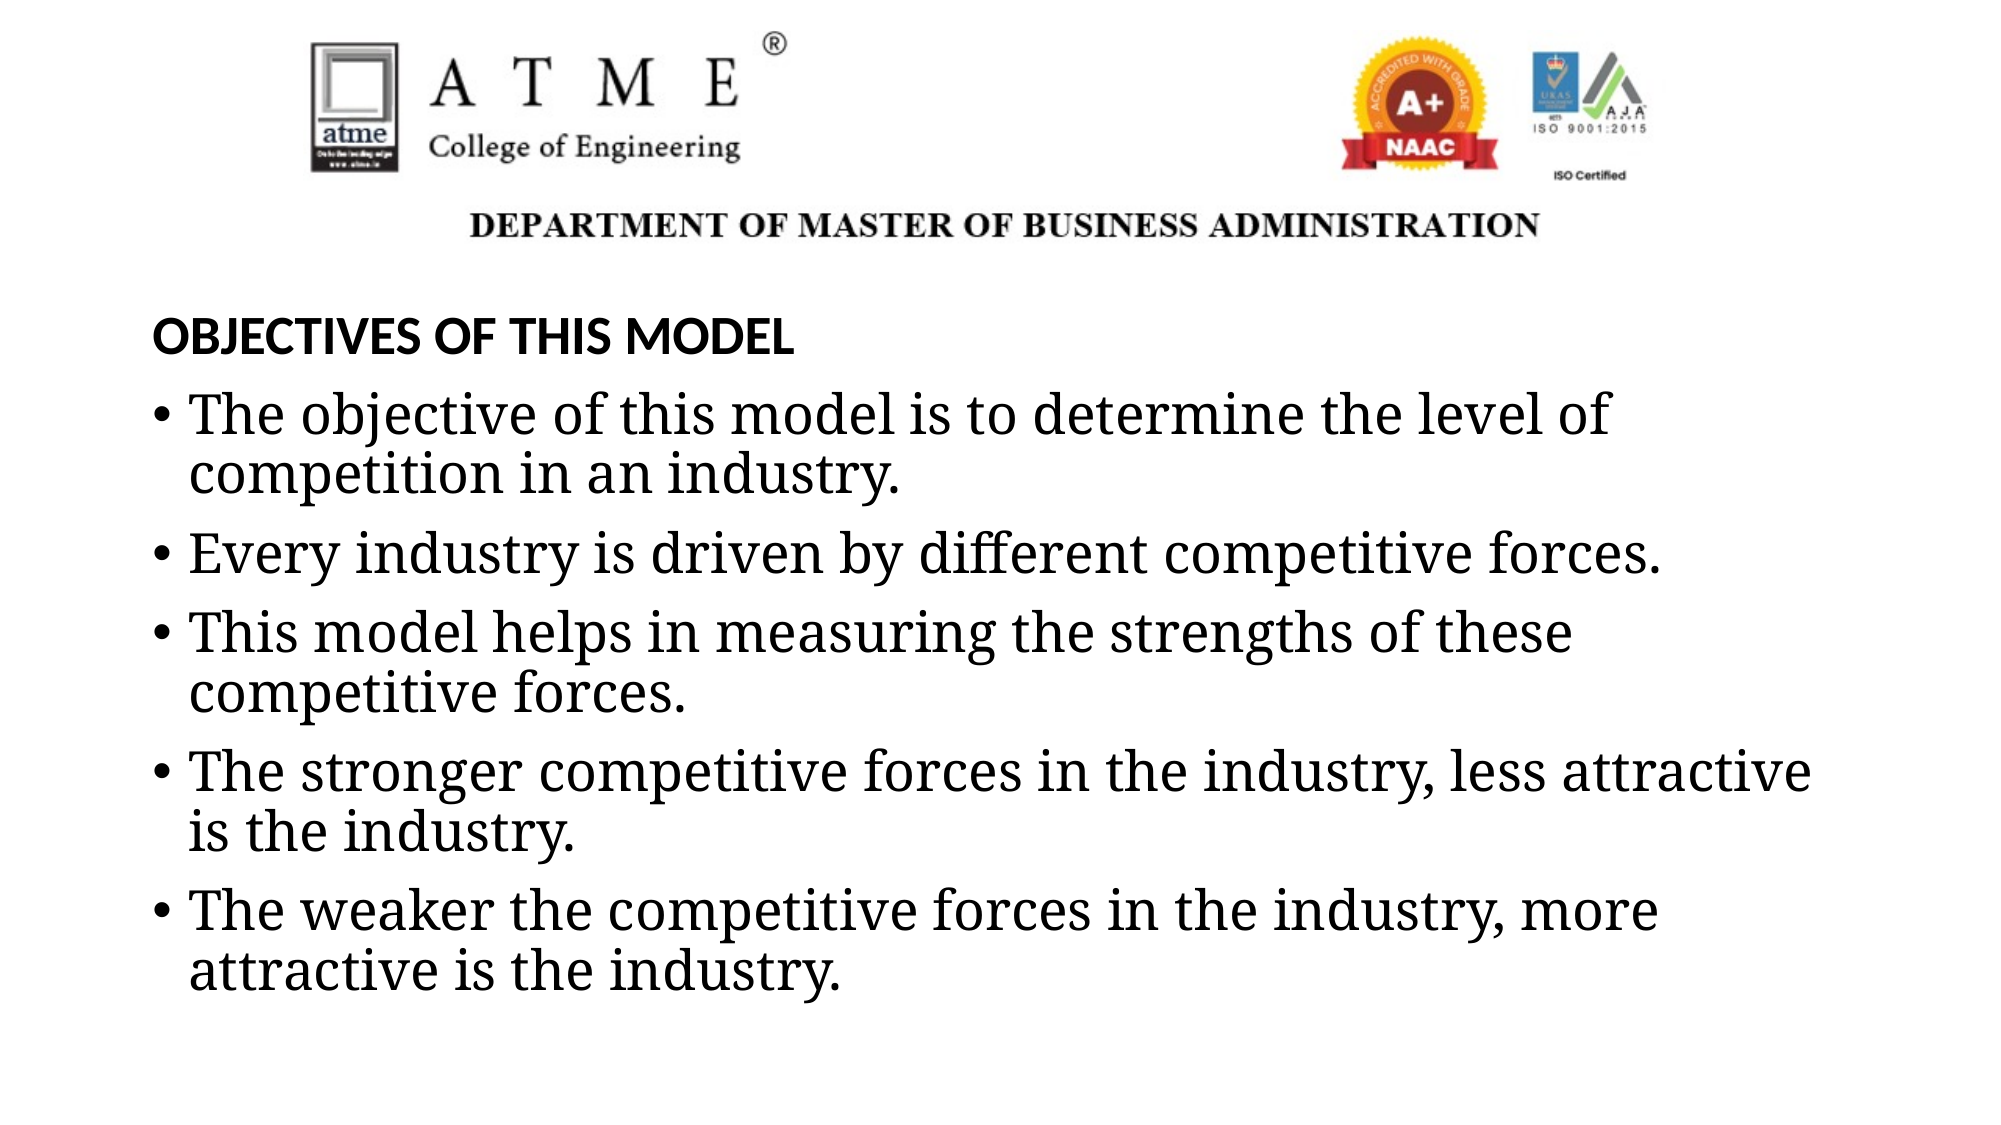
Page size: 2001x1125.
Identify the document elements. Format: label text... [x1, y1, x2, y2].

picture [303, 30, 1697, 245]
list OBJECTIVES OF THIS MODEL The objective of this model is to determine the level of competition in an industry. Every industry is driven by different competitive forces. This model helps in measuring the strengths of these competitive forces. The stronger competitive forces in the industry, less attractive is the industry. The weaker the competitive forces in the industry, more attractive is the industry. [137, 299, 1863, 1014]
